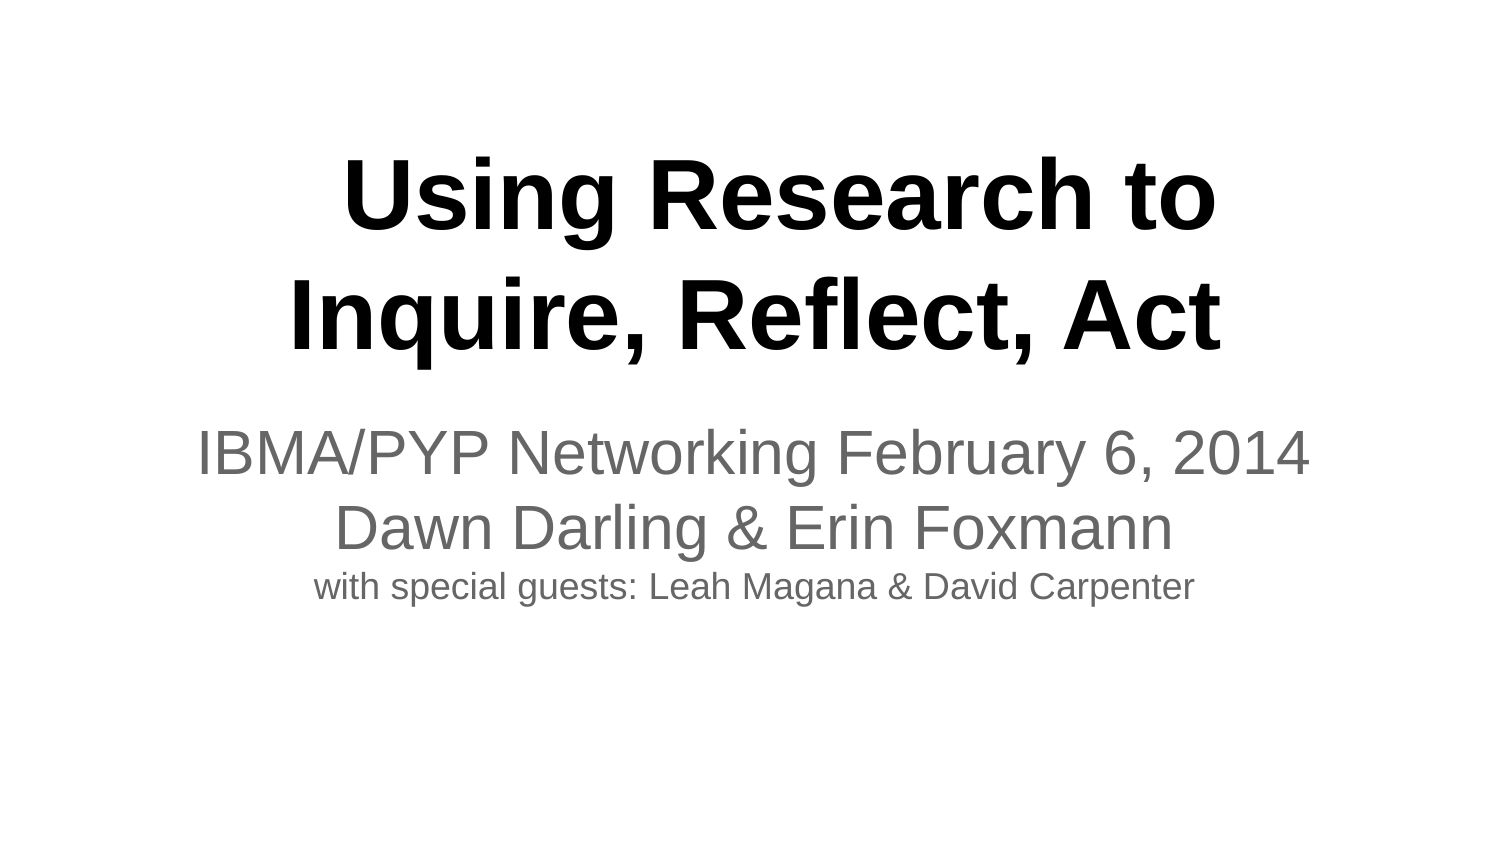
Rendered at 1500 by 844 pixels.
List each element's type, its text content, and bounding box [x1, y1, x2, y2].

title Using Research to Inquire, Reflect, Act [177, 131, 1335, 385]
subtitle IBMA/PYP Networking February 6, 2014 Dawn Darling & Erin Foxmann with special guests: Leah Magana & David Carpenter [177, 397, 1332, 591]
